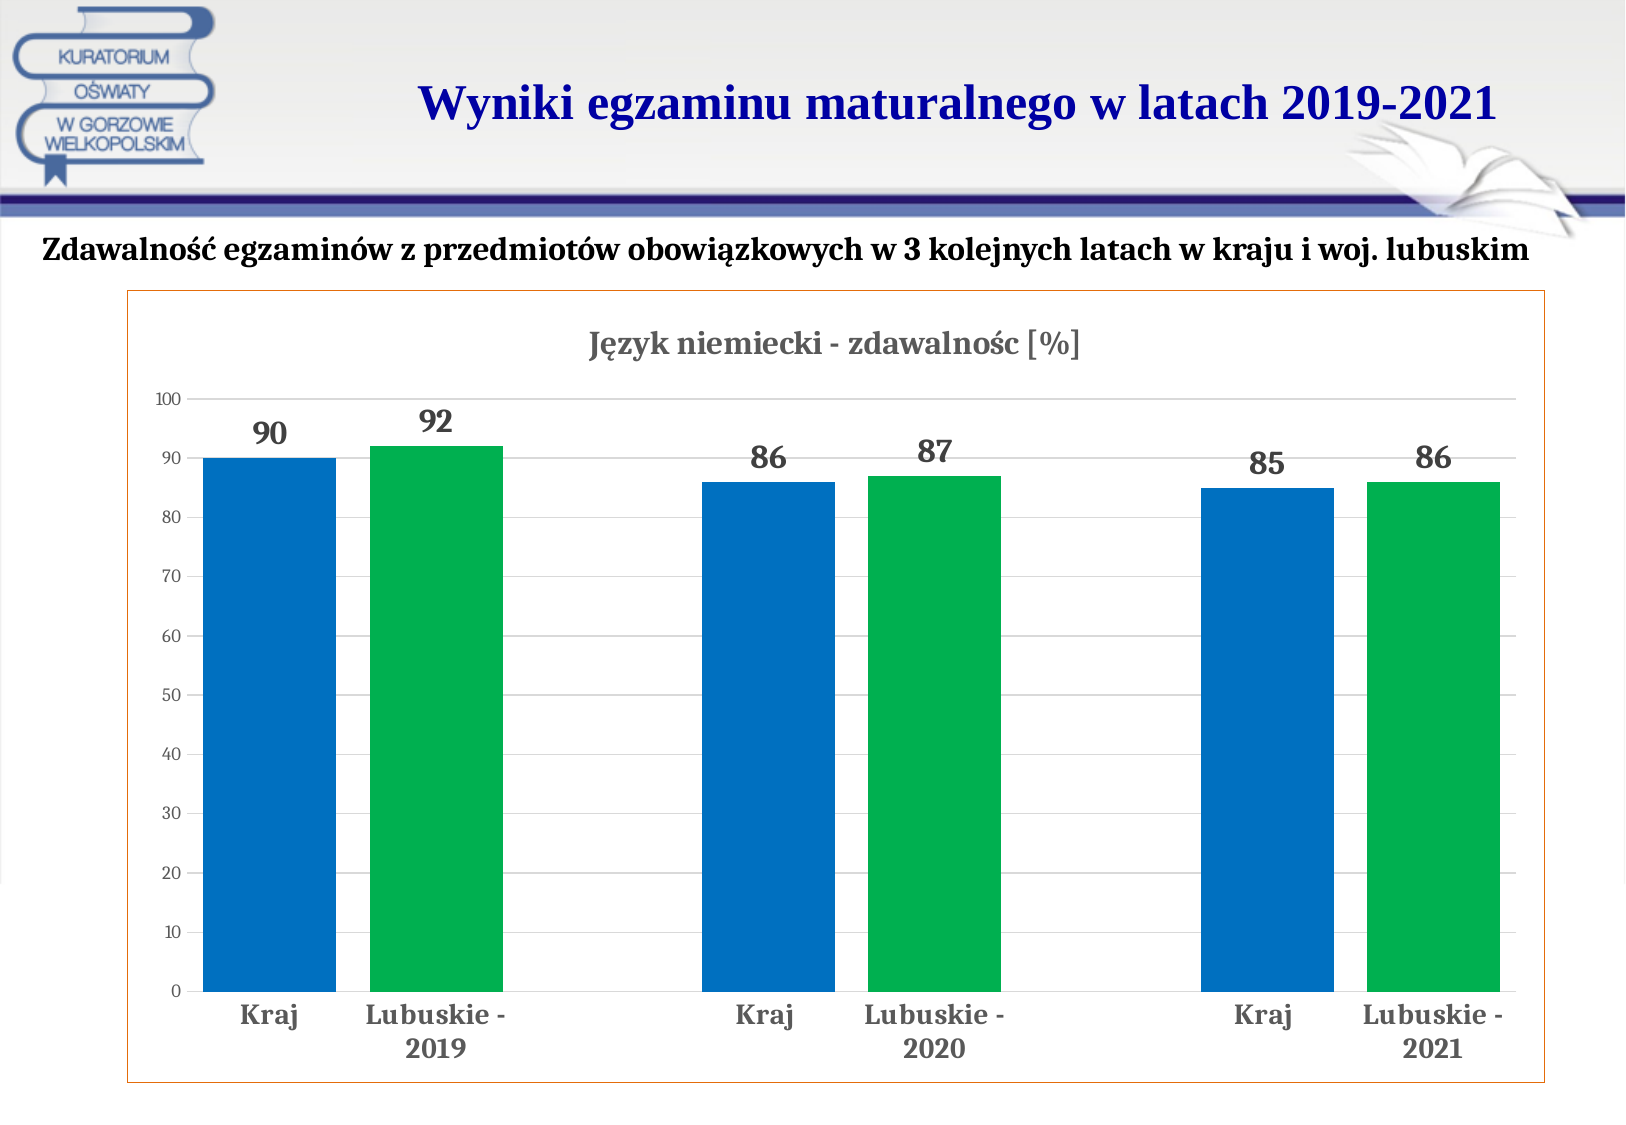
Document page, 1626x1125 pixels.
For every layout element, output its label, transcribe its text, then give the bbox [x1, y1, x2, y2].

title Wyniki egzaminu maturalnego w latach 2019-2021 [317, 23, 1600, 176]
picture [0, 0, 1626, 1125]
list Zdawalność egzaminów z przedmiotów obowiązkowych w 3 kolejnych latach w kraju i woj. lubuskim [0, 219, 1575, 1106]
chart [127, 290, 1546, 1083]
